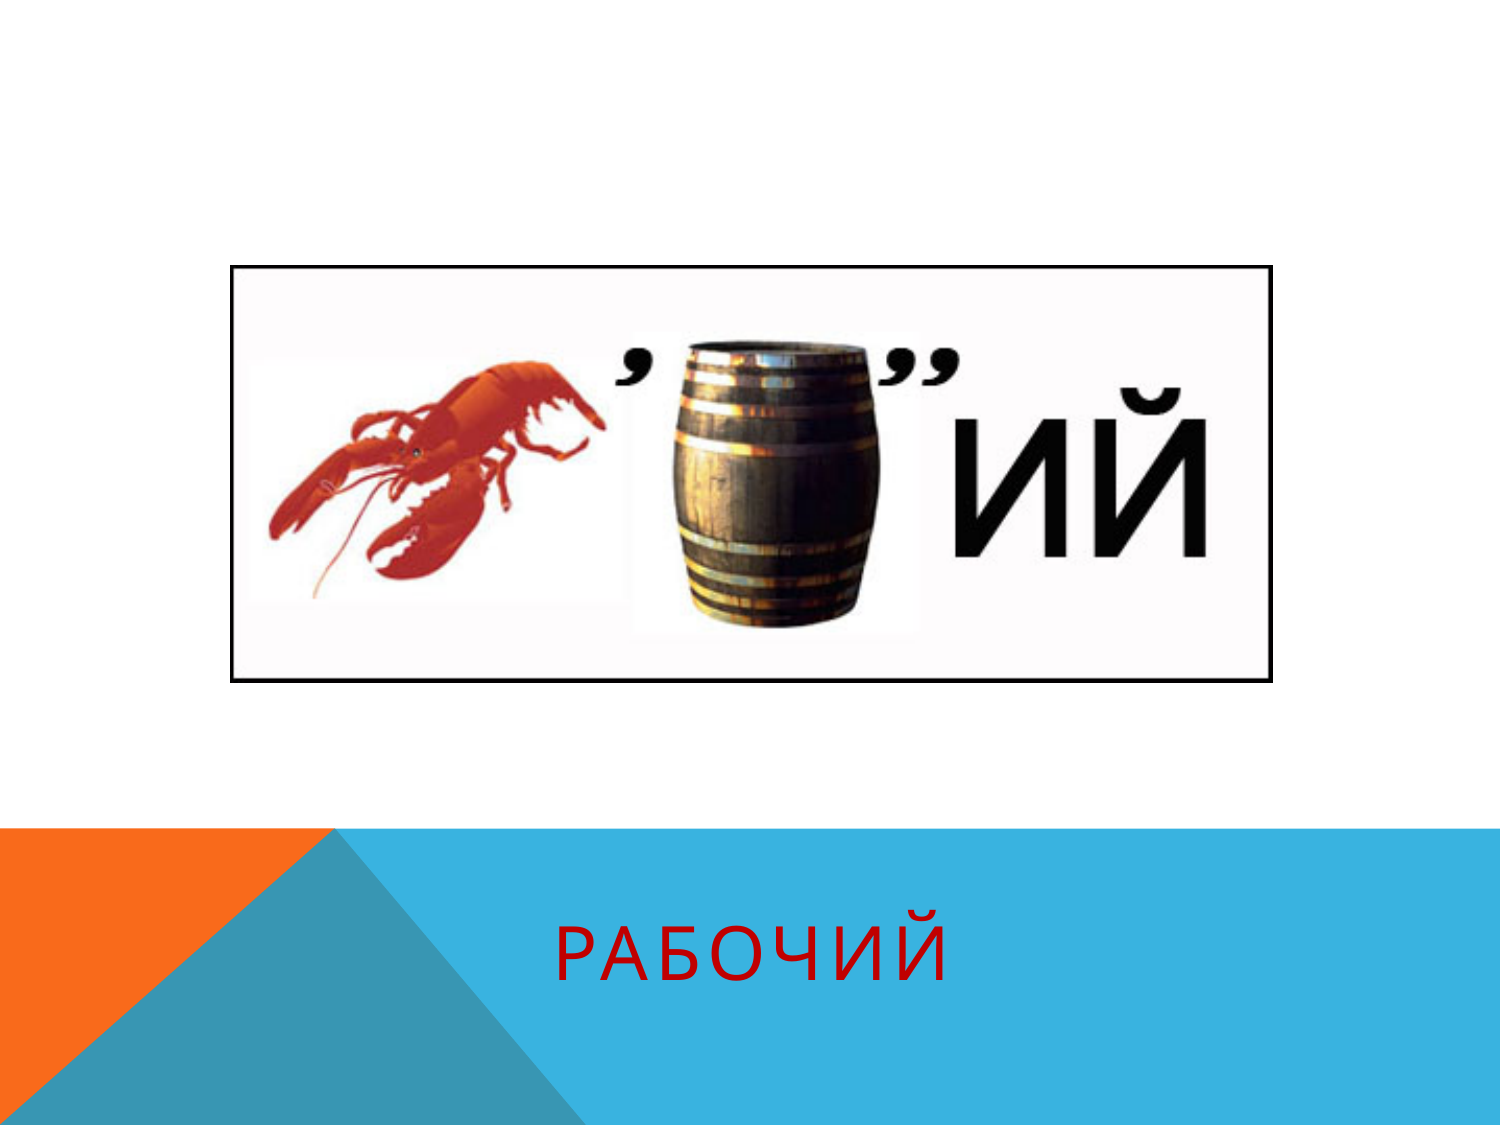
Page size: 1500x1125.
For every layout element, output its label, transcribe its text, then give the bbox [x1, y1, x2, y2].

title рабочий [134, 905, 1369, 996]
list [230, 265, 1273, 683]
